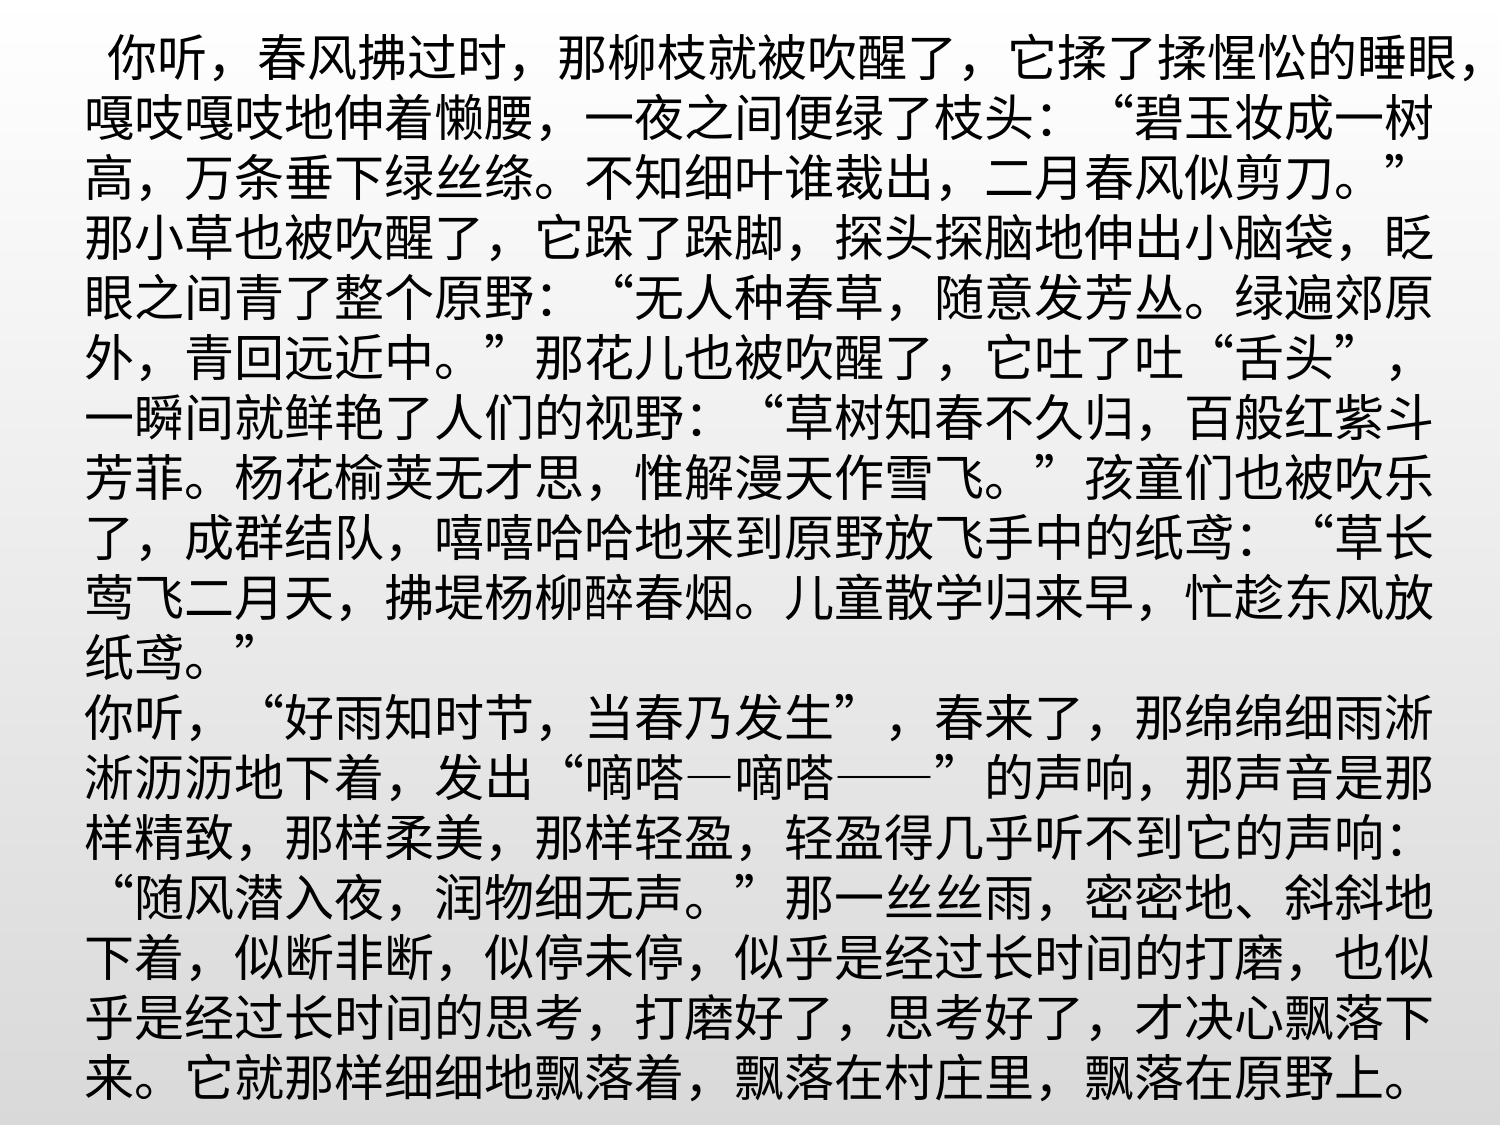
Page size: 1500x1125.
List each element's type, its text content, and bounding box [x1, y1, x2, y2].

text_box 你听，春风拂过时，那柳枝就被吹醒了，它揉了揉惺忪的睡眼，嘎吱嘎吱地伸着懒腰，一夜之间便绿了枝头：“碧玉妆成一树高，万条垂下绿丝绦。不知细叶谁裁出，二月春风似剪刀。”那小草也被吹醒了，它跺了跺脚，探头探脑地伸出小脑袋，眨眼之间青了整个原野：“无人种春草，随意发芳丛。绿遍郊原外，青回远近中。”那花儿也被吹醒了，它吐了吐“舌头”，一瞬间就鲜艳了人们的视野：“草树知春不久归，百般红紫斗芳菲。杨花榆荚无才思，惟解漫天作雪飞。”孩童们也被吹乐了，成群结队，嘻嘻哈哈地来到原野放飞手中的纸鸢：“草长莺飞二月天，拂堤杨柳醉春烟。儿童散学归来早，忙趁东风放纸鸢。” 你听，“好雨知时节，当春乃发生”，春来了，那绵绵细雨淅淅沥沥地下着，发出“嘀嗒—嘀嗒——”的声响，那声音是那样精致，那样柔美，那样轻盈，轻盈得几乎听不到它的声响：“随风潜入夜，润物细无声。”那一丝丝雨，密密地、斜斜地下着，似断非断，似停未停，似乎是经过长时间的打磨，也似乎是经过长时间的思考，打磨好了，思考好了，才决心飘落下来。它就那样细细地飘落着，飘落在村庄里，飘落在原野上。 [69, 19, 1479, 1115]
